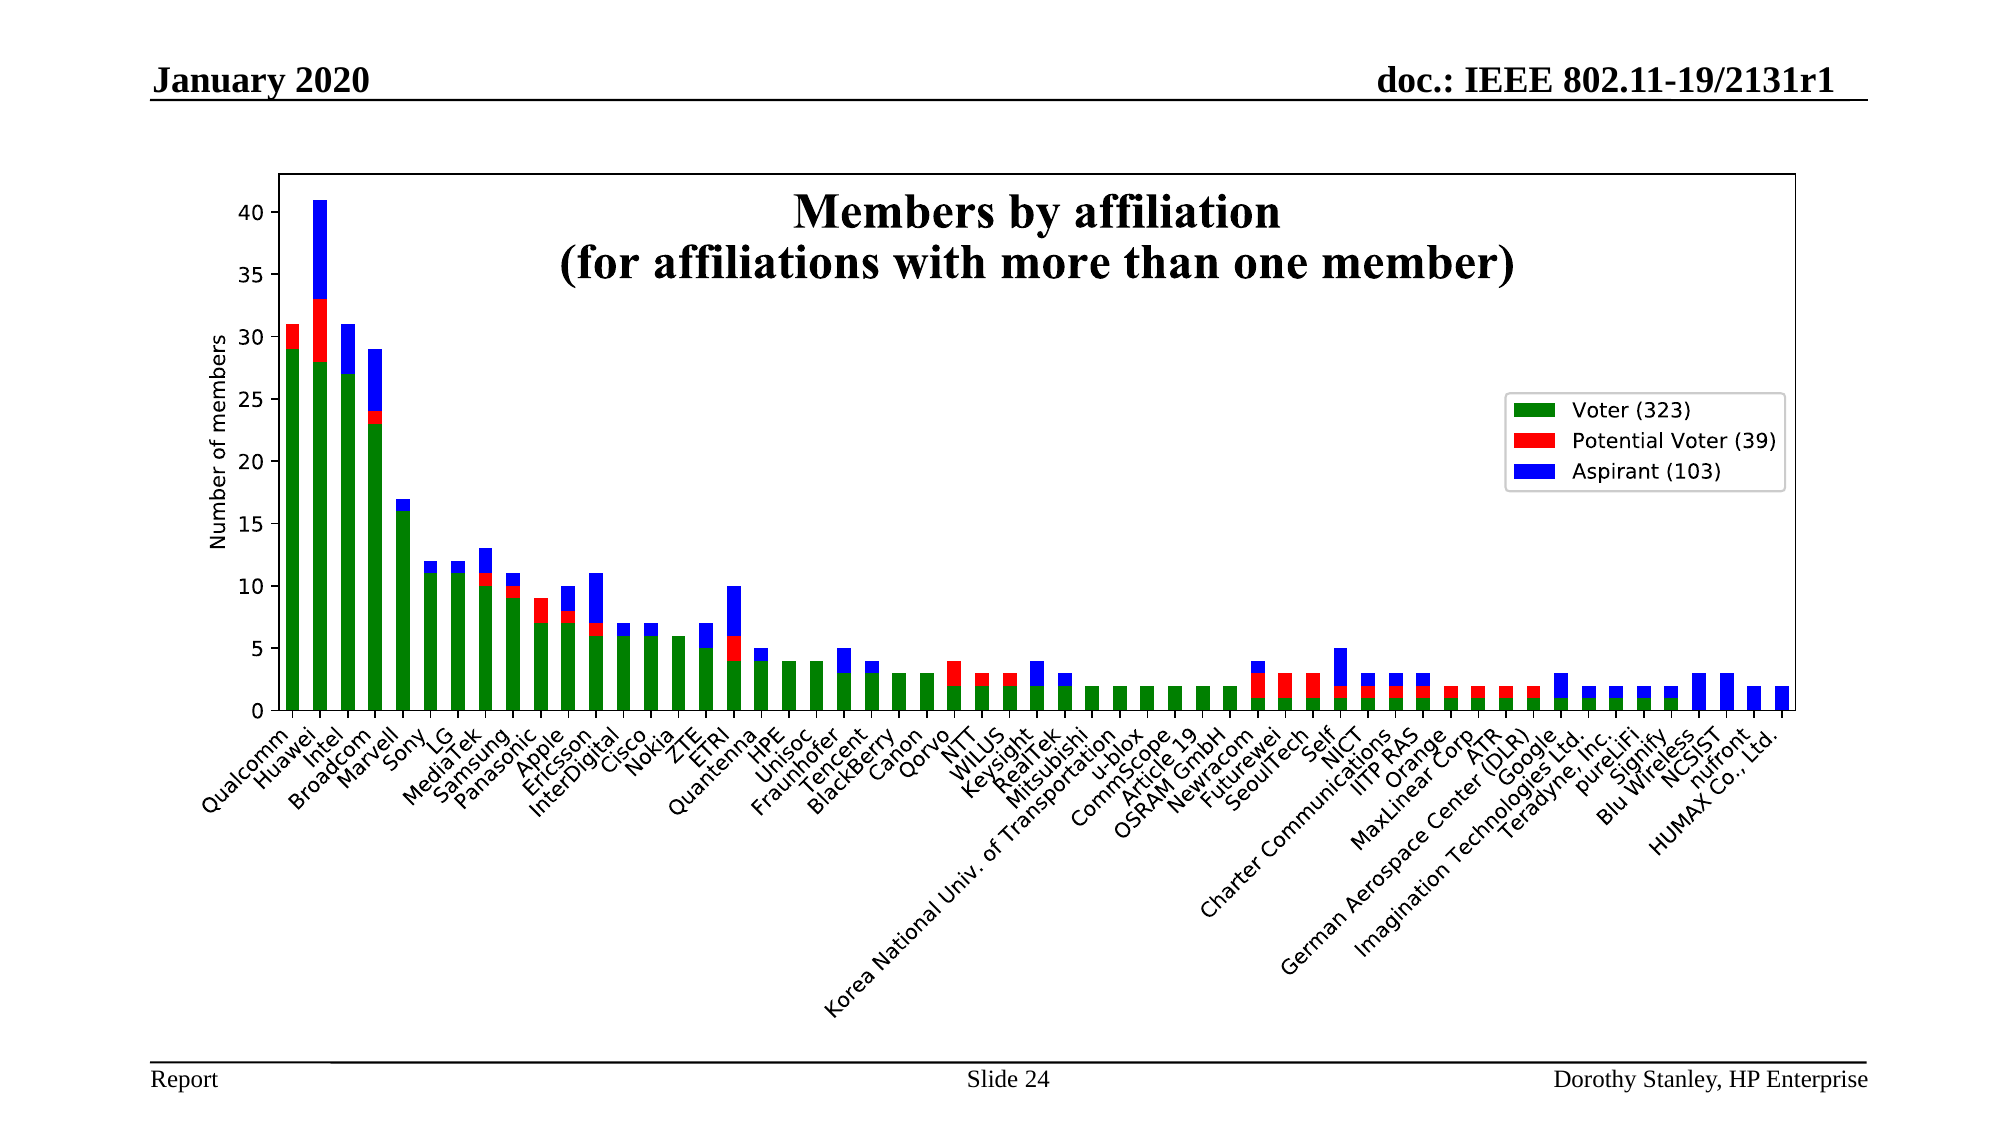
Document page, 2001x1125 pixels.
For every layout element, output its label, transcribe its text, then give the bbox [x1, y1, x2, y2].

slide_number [152, 54, 406, 101]
slide_number Slide 24 [964, 1061, 1053, 1093]
footer Dorothy Stanley, HP Enterprise [1512, 1061, 1869, 1093]
picture [172, 146, 1828, 1051]
